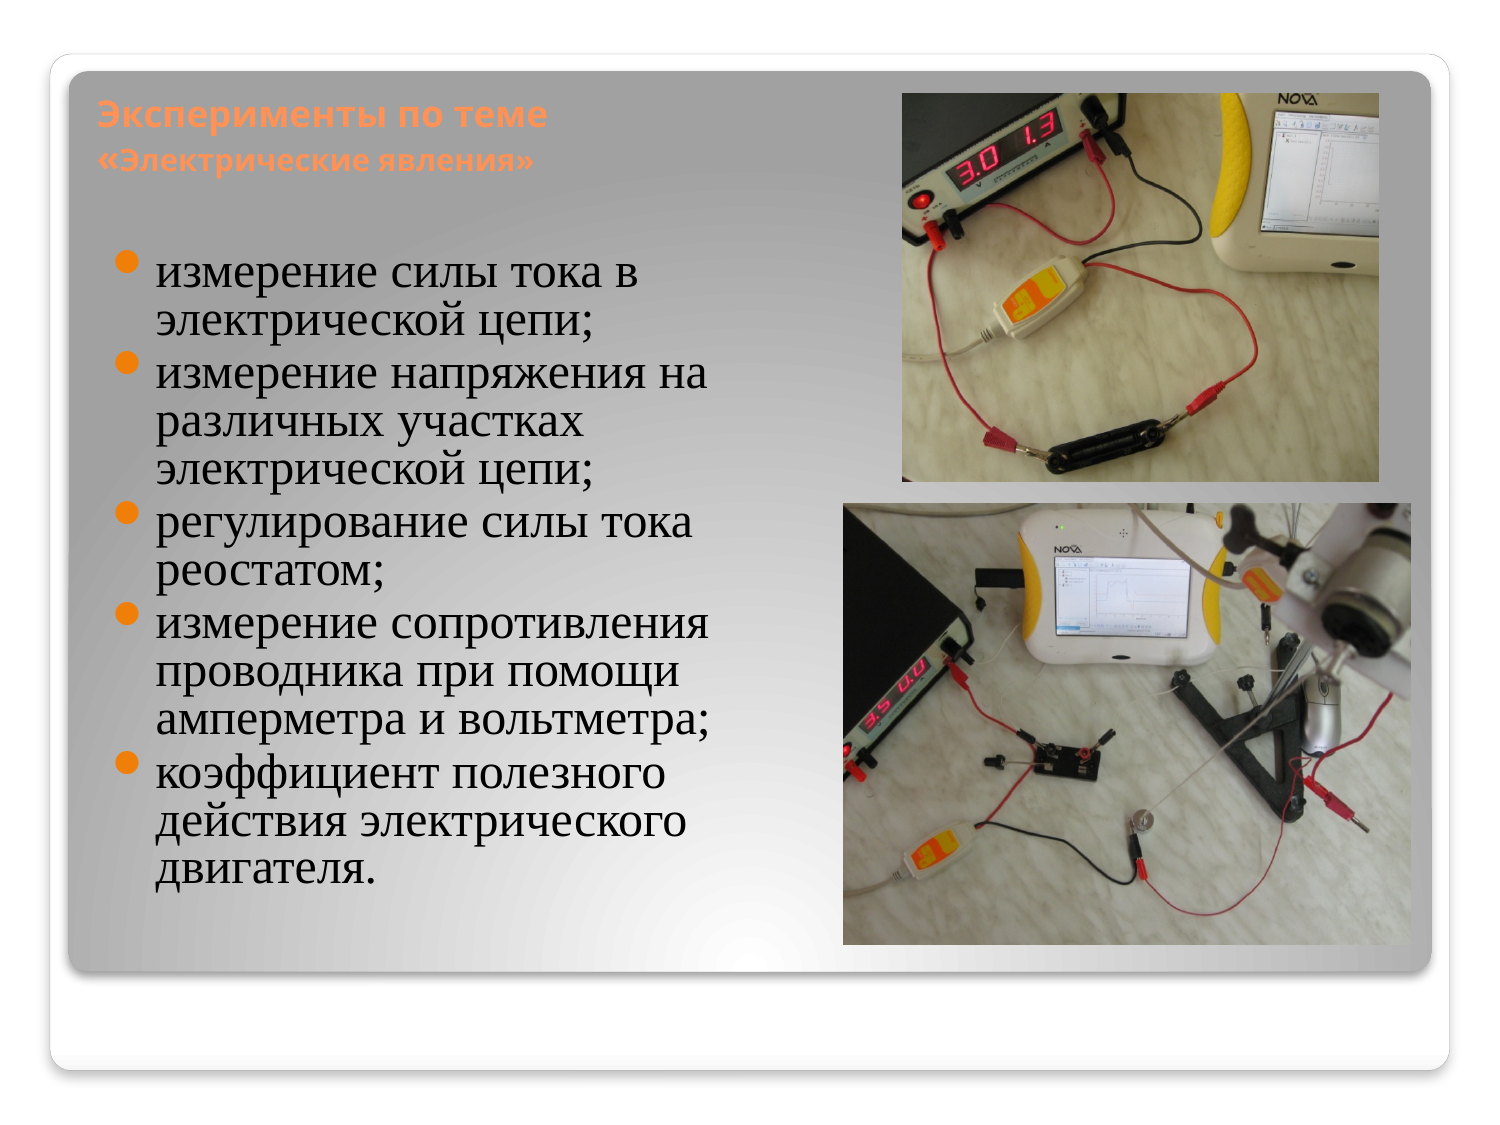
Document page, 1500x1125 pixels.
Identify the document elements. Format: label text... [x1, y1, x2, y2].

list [843, 503, 1411, 945]
list измерение силы тока в электрической цепи; измерение напряжения на различных участках электрической цепи; регулирование силы тока реостатом; измерение сопротивления проводника при помощи амперметра и вольтметра; коэффициент полезного действия электрического двигателя. [82, 234, 745, 978]
title Эксперименты по теме «Электрические явления» [82, 82, 1432, 187]
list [902, 93, 1379, 482]
